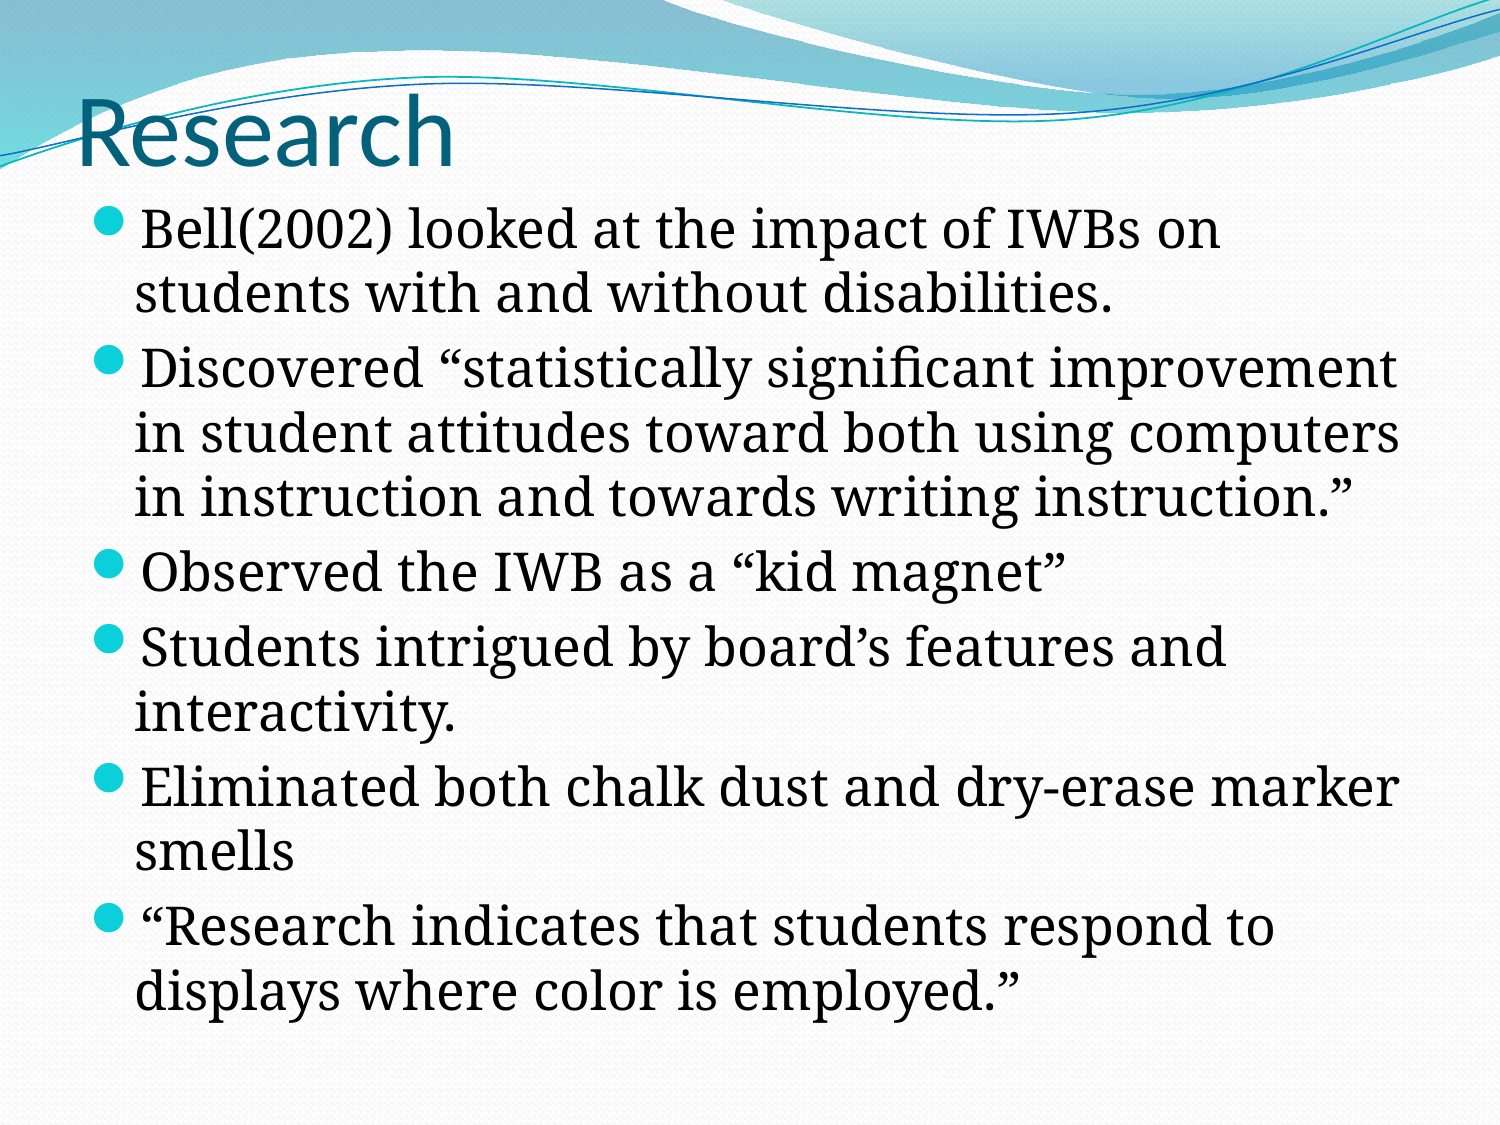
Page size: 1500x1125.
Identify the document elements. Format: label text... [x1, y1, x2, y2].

list Bell(2002) looked at the impact of IWBs on students with and without disabilities. Discovered “statistically significant improvement in student attitudes toward both using computers in instruction and towards writing instruction.” Observed the IWB as a “kid magnet” Students intrigued by board’s features and interactivity. Eliminated both chalk dust and dry-erase marker smells “Research indicates that students respond to displays where color is employed.” [75, 187, 1425, 1088]
title Research [75, 37, 1425, 187]
